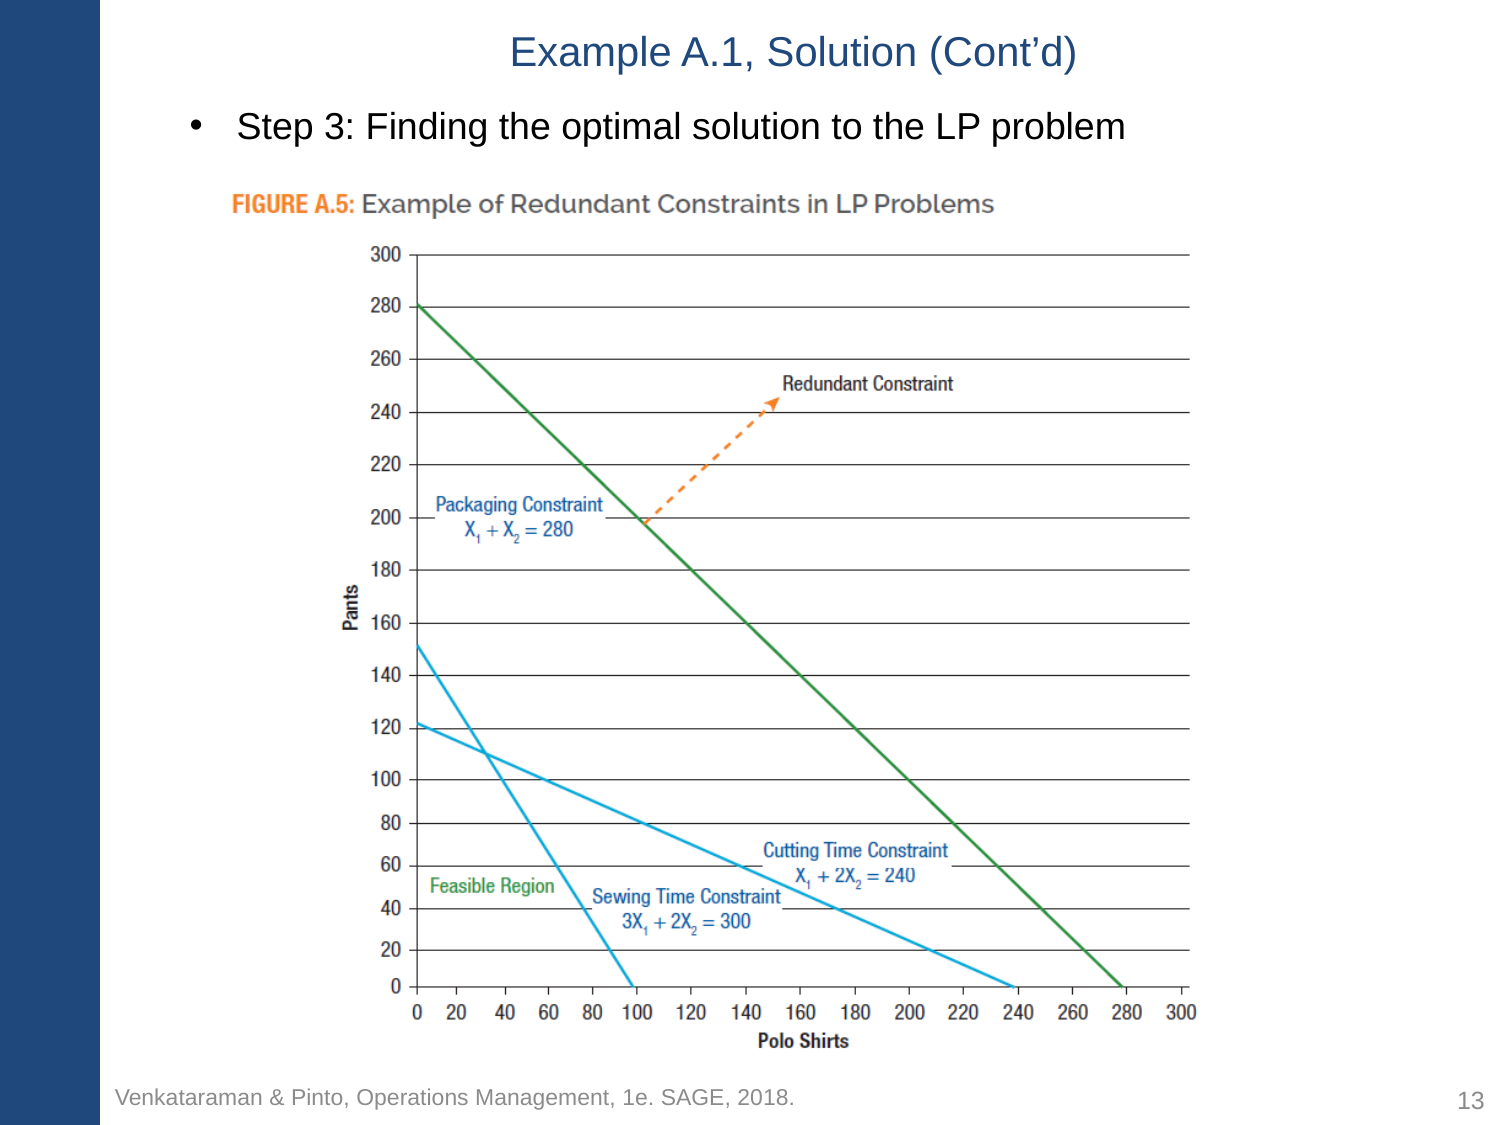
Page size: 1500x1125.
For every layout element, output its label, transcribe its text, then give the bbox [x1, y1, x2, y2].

slide_number 13 [1437, 1074, 1500, 1125]
text_box Step 3: Finding the optimal solution to the LP problem [174, 94, 1375, 155]
picture [223, 174, 1327, 1067]
title Example A.1, Solution (Cont’d) [162, 12, 1425, 88]
footer Venkataraman & Pinto, Operations Management, 1e. SAGE, 2018. [99, 1074, 1250, 1125]
